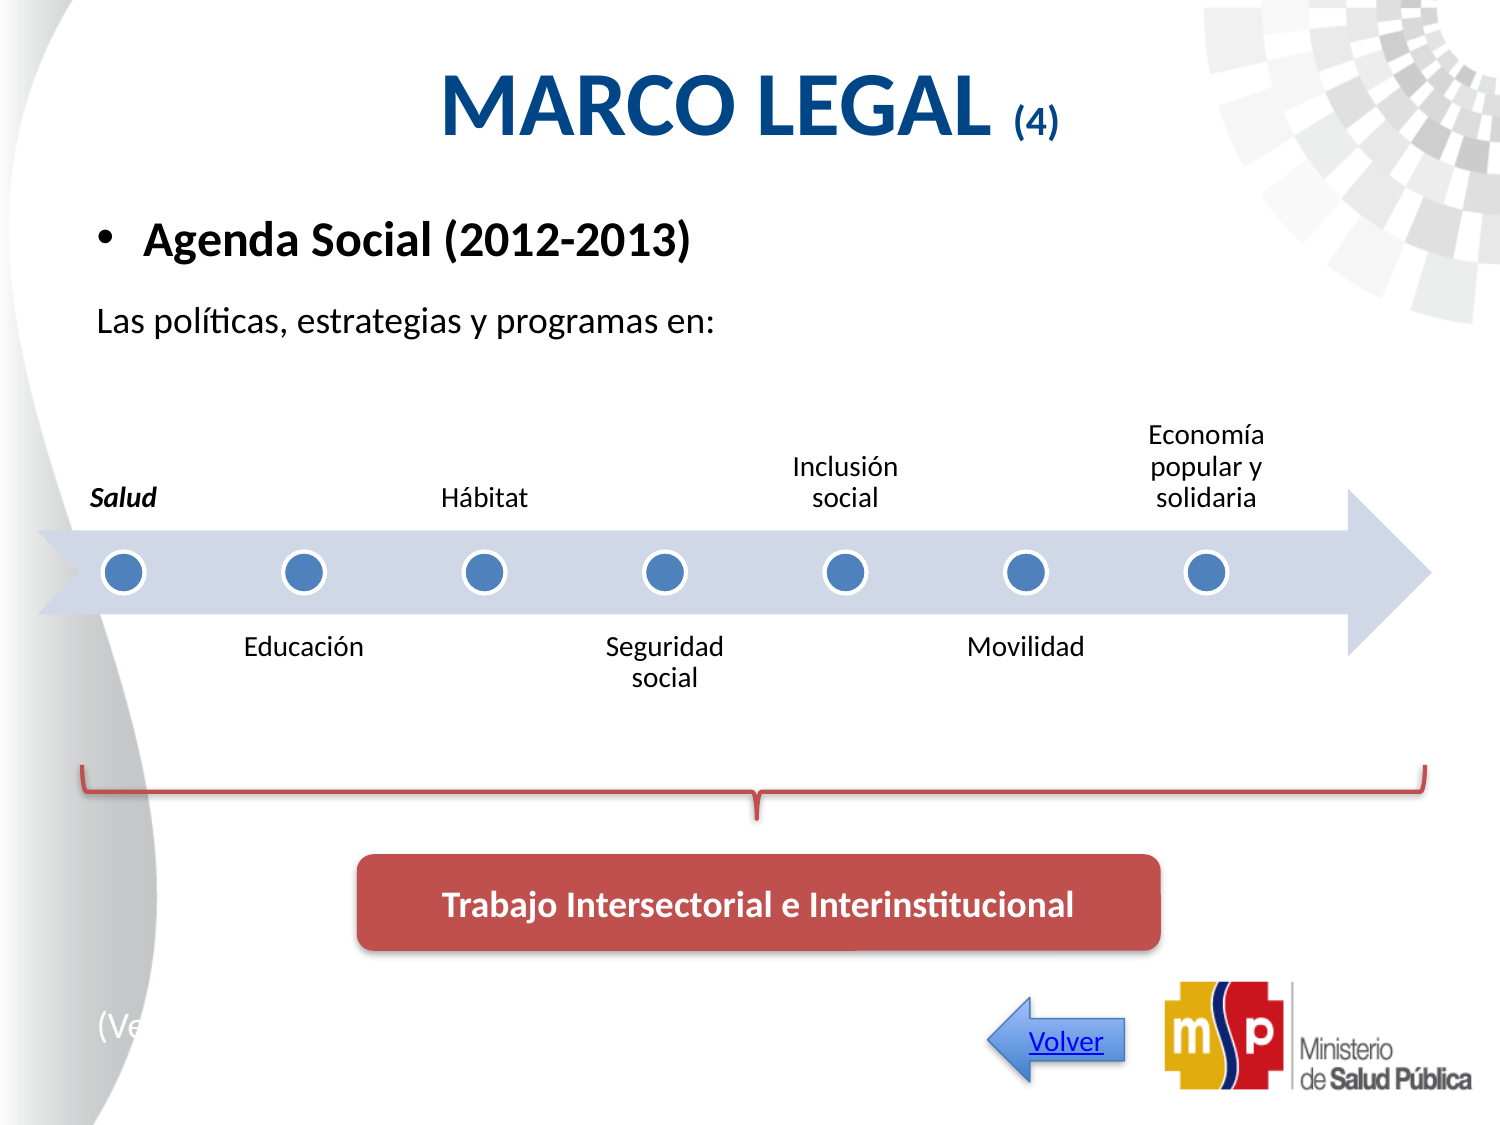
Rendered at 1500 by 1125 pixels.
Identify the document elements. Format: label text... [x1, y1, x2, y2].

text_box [37, 362, 1433, 783]
title MARCO LEGAL (4) [74, 44, 1426, 153]
text_box Trabajo Intersectorial e Interinstitucional [356, 854, 1161, 951]
text_box [83, 791, 1424, 821]
picture [0, 0, 1500, 1125]
text_box Agenda Social (2012-2013) Las políticas, estrategias y programas en: (Ver anexo) – Lineamientos estratégicos, Proyectos emblemáticos, Planificación [81, 790, 1432, 1078]
text_box Agenda Social (2012-2013) Las políticas, estrategias y programas en: (Ver anexo) – Lineamientos estratégicos, Proyectos emblemáticos, Planificación [81, 199, 1432, 361]
text_box Volver [986, 996, 1126, 1083]
